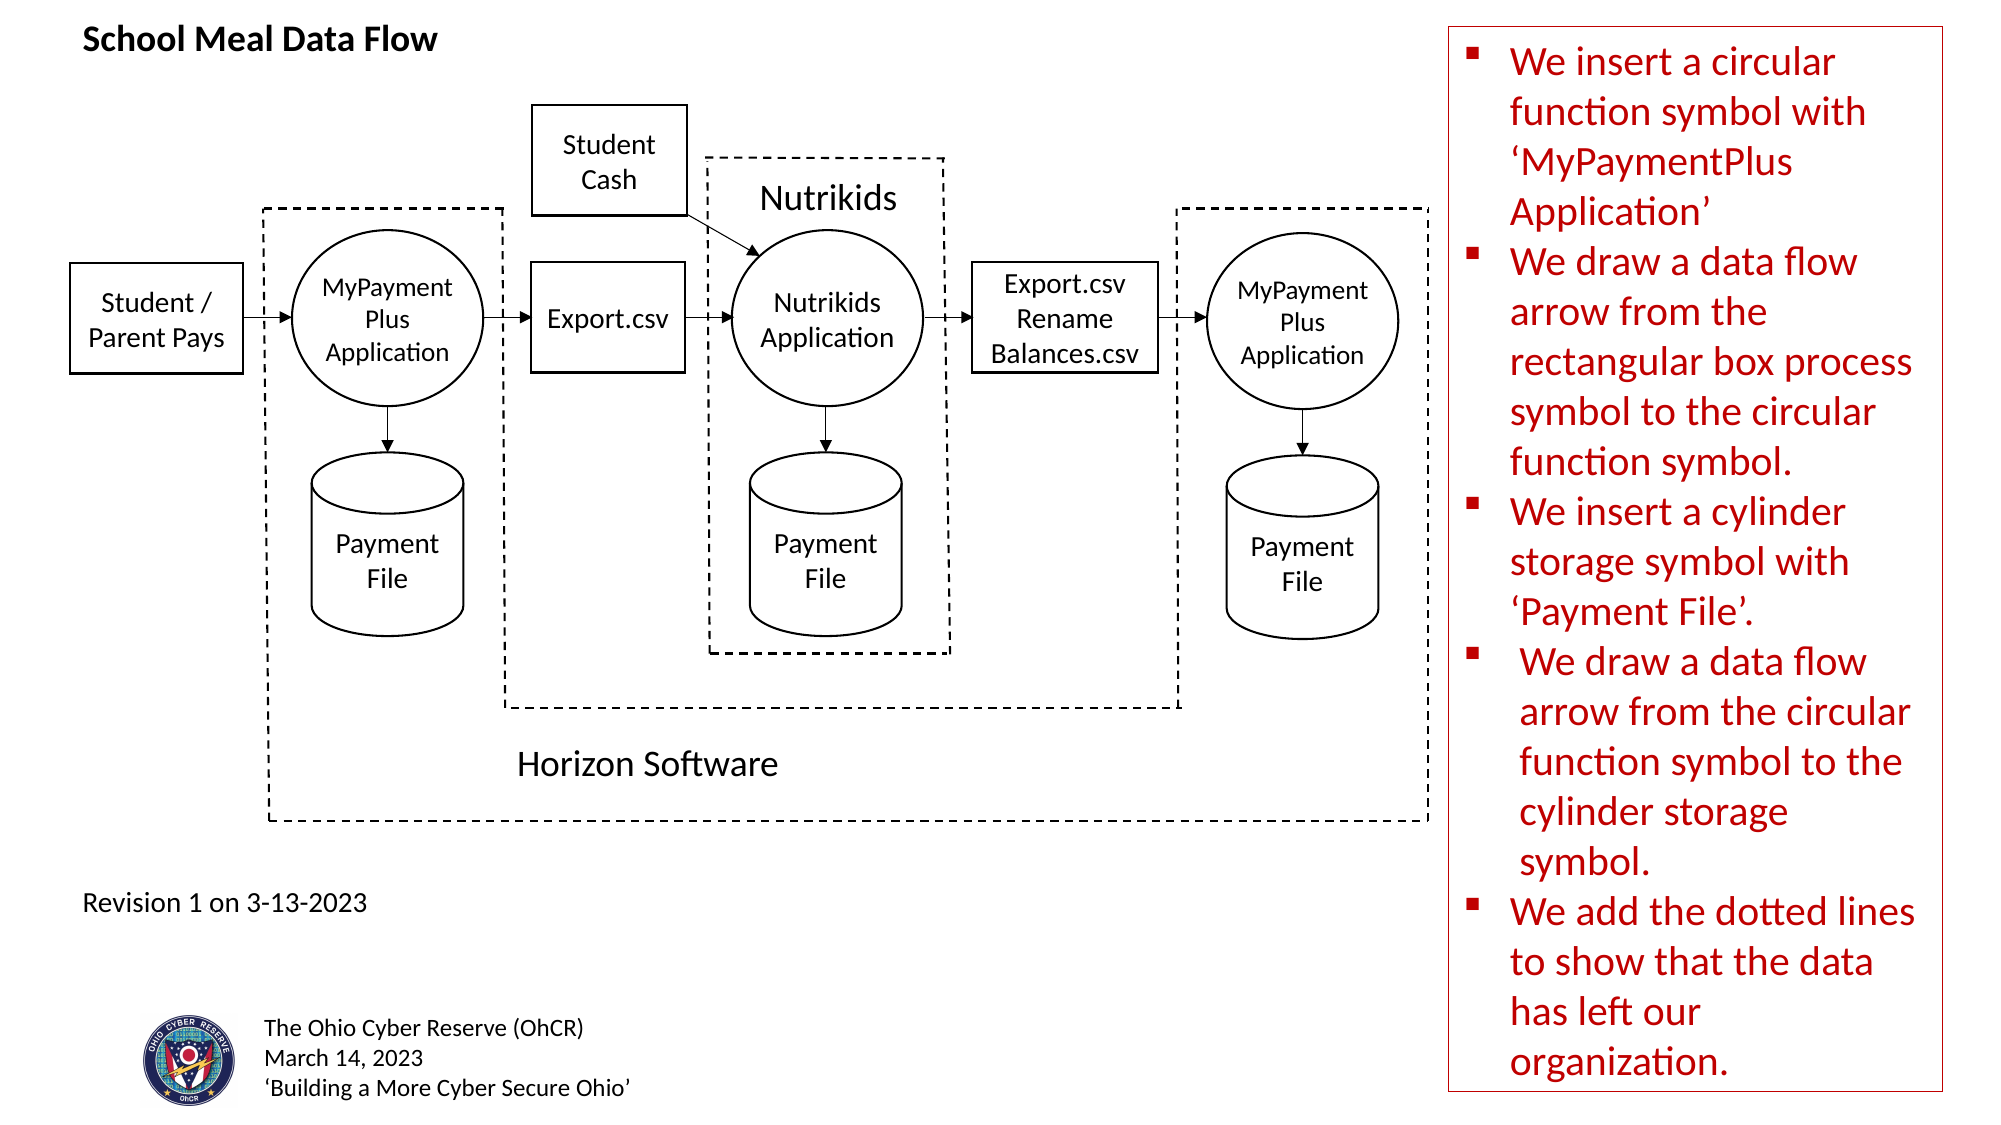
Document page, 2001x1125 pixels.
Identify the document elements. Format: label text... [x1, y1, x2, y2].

text_box The Ohio Cyber Reserve (OhCR) March 14, 2023 ‘Building a More Cyber Secure Ohio’ [249, 1004, 647, 1109]
text_box School Meal Data Flow [68, 6, 706, 67]
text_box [942, 318, 951, 655]
text_box Nutrikids Application [730, 229, 925, 408]
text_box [502, 208, 506, 708]
text_box We insert a circular function symbol with ‘MyPaymentPlus Application’ We draw a data flow arrow from the rectangular box process symbol to the circular function symbol. We insert a cylinder storage symbol with ‘Payment File’. We draw a data flow arrow from the circular function symbol to the cylinder storage symbol. We add the dotted lines to show that the data has left our organization. [1448, 26, 1943, 1092]
text_box Nutrikids [744, 165, 913, 226]
text_box Payment File [1225, 454, 1380, 641]
text_box Horizon Software [502, 731, 852, 792]
text_box Payment File [748, 451, 903, 638]
text_box Revision 1 on 3-13-2023 [68, 876, 679, 926]
text_box MyPaymentPlus Application [290, 229, 485, 408]
text_box Student / Parent Pays [69, 262, 244, 375]
text_box Export.csv [530, 261, 686, 374]
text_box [942, 157, 951, 317]
text_box MyPaymentPlus Application [1205, 232, 1400, 411]
text_box Export.csv Rename Balances.csv [971, 261, 1159, 374]
text_box Student Cash [531, 104, 688, 217]
picture [140, 1013, 238, 1108]
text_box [263, 208, 270, 821]
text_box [687, 214, 760, 256]
text_box Payment File [310, 451, 465, 638]
